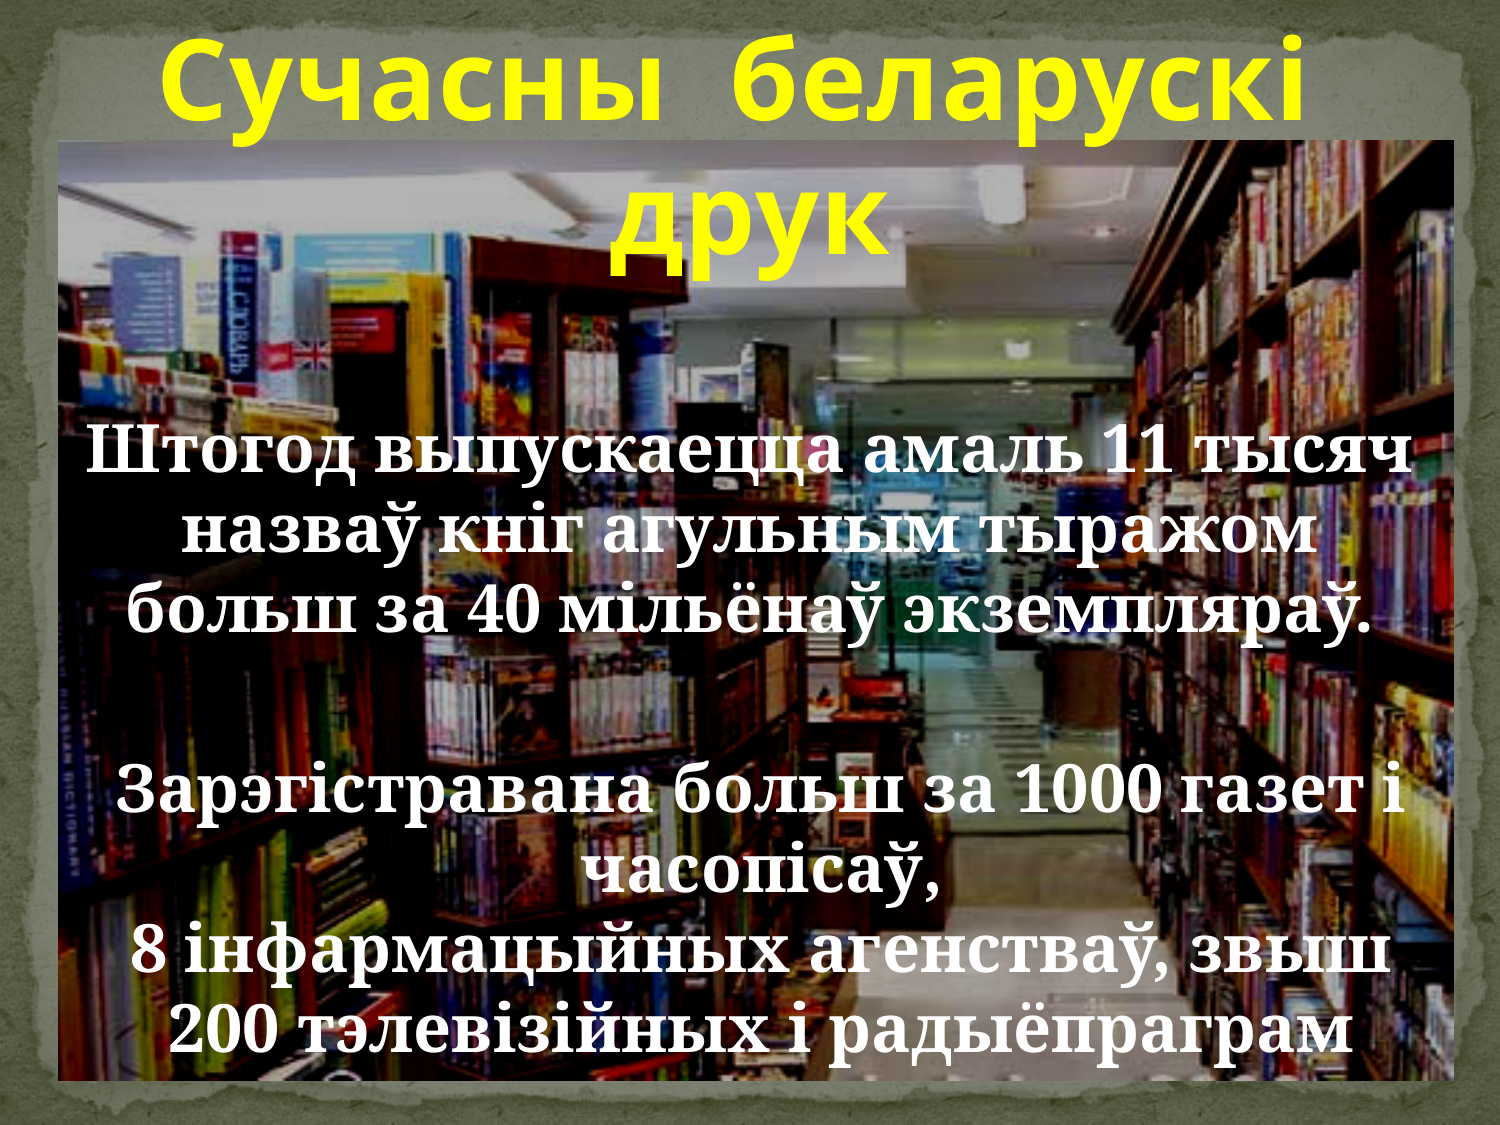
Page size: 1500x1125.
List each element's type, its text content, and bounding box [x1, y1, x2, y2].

picture [58, 140, 1454, 1081]
text_box Сучасны беларускі друк [58, 0, 1442, 131]
